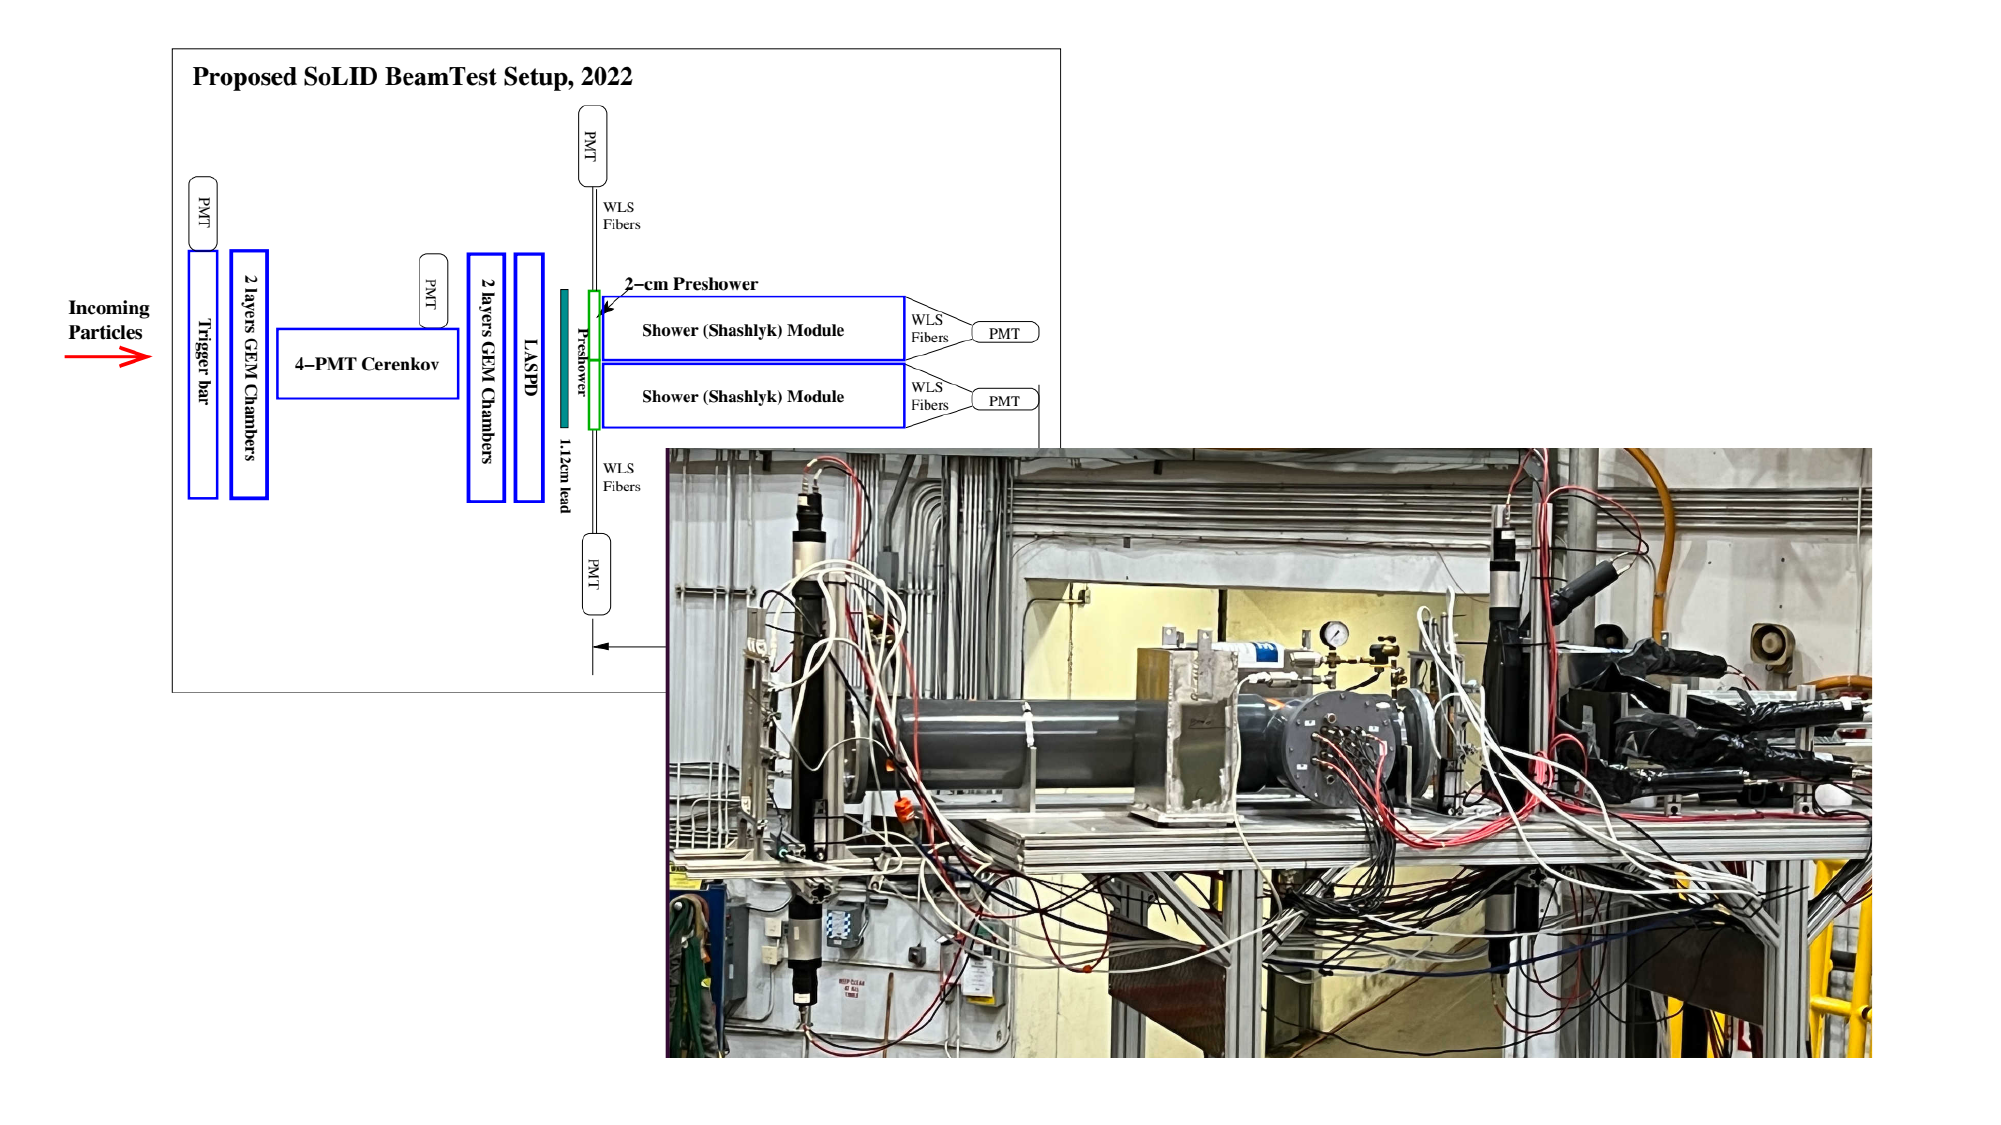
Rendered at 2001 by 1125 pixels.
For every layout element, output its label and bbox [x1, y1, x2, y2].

picture [61, 47, 1873, 1058]
